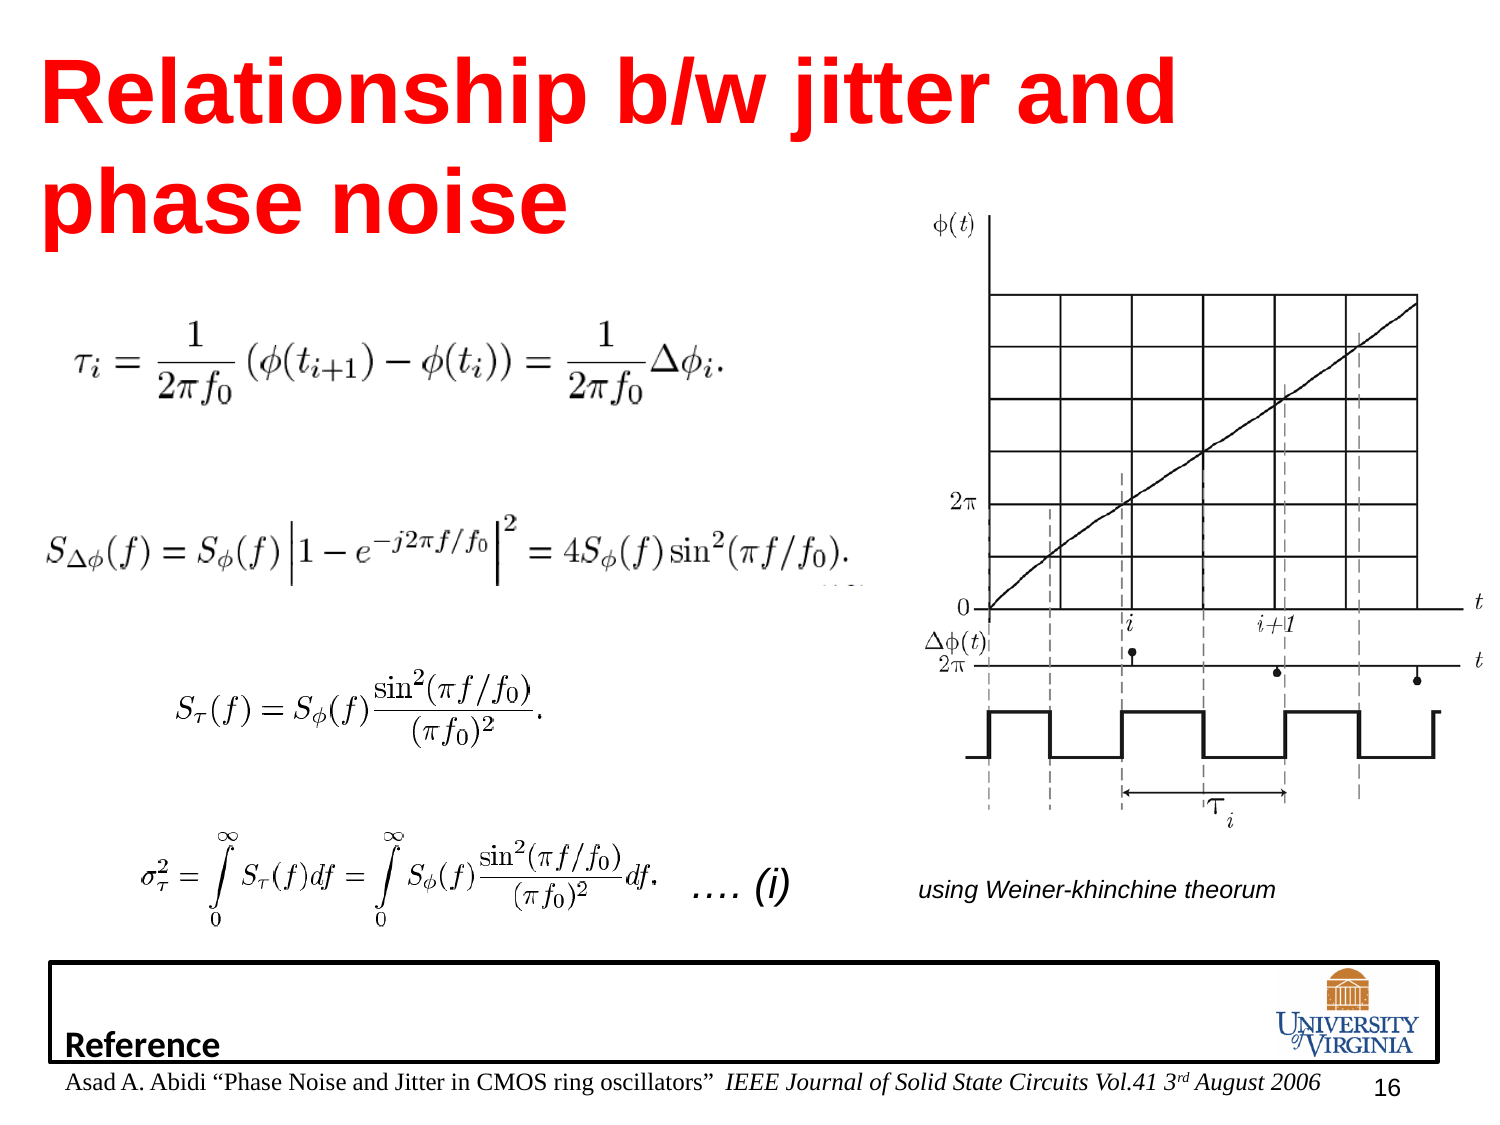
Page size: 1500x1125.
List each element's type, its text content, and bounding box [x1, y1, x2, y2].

picture [37, 287, 774, 426]
text_box …. (i) using Weiner-khinchine theorum [675, 849, 1375, 949]
picture [24, 499, 901, 586]
picture [112, 824, 700, 937]
picture [149, 637, 564, 763]
text_box Reference Asad A. Abidi “Phase Noise and Jitter in CMOS ring oscillators” IEEE Journal of Solid State Circuits Vol.41 3rd August 2006 [50, 1013, 1450, 1103]
picture [1276, 968, 1419, 1013]
picture [924, 199, 1500, 832]
text_box Relationship b/w jitter and phase noise [24, 24, 1475, 260]
